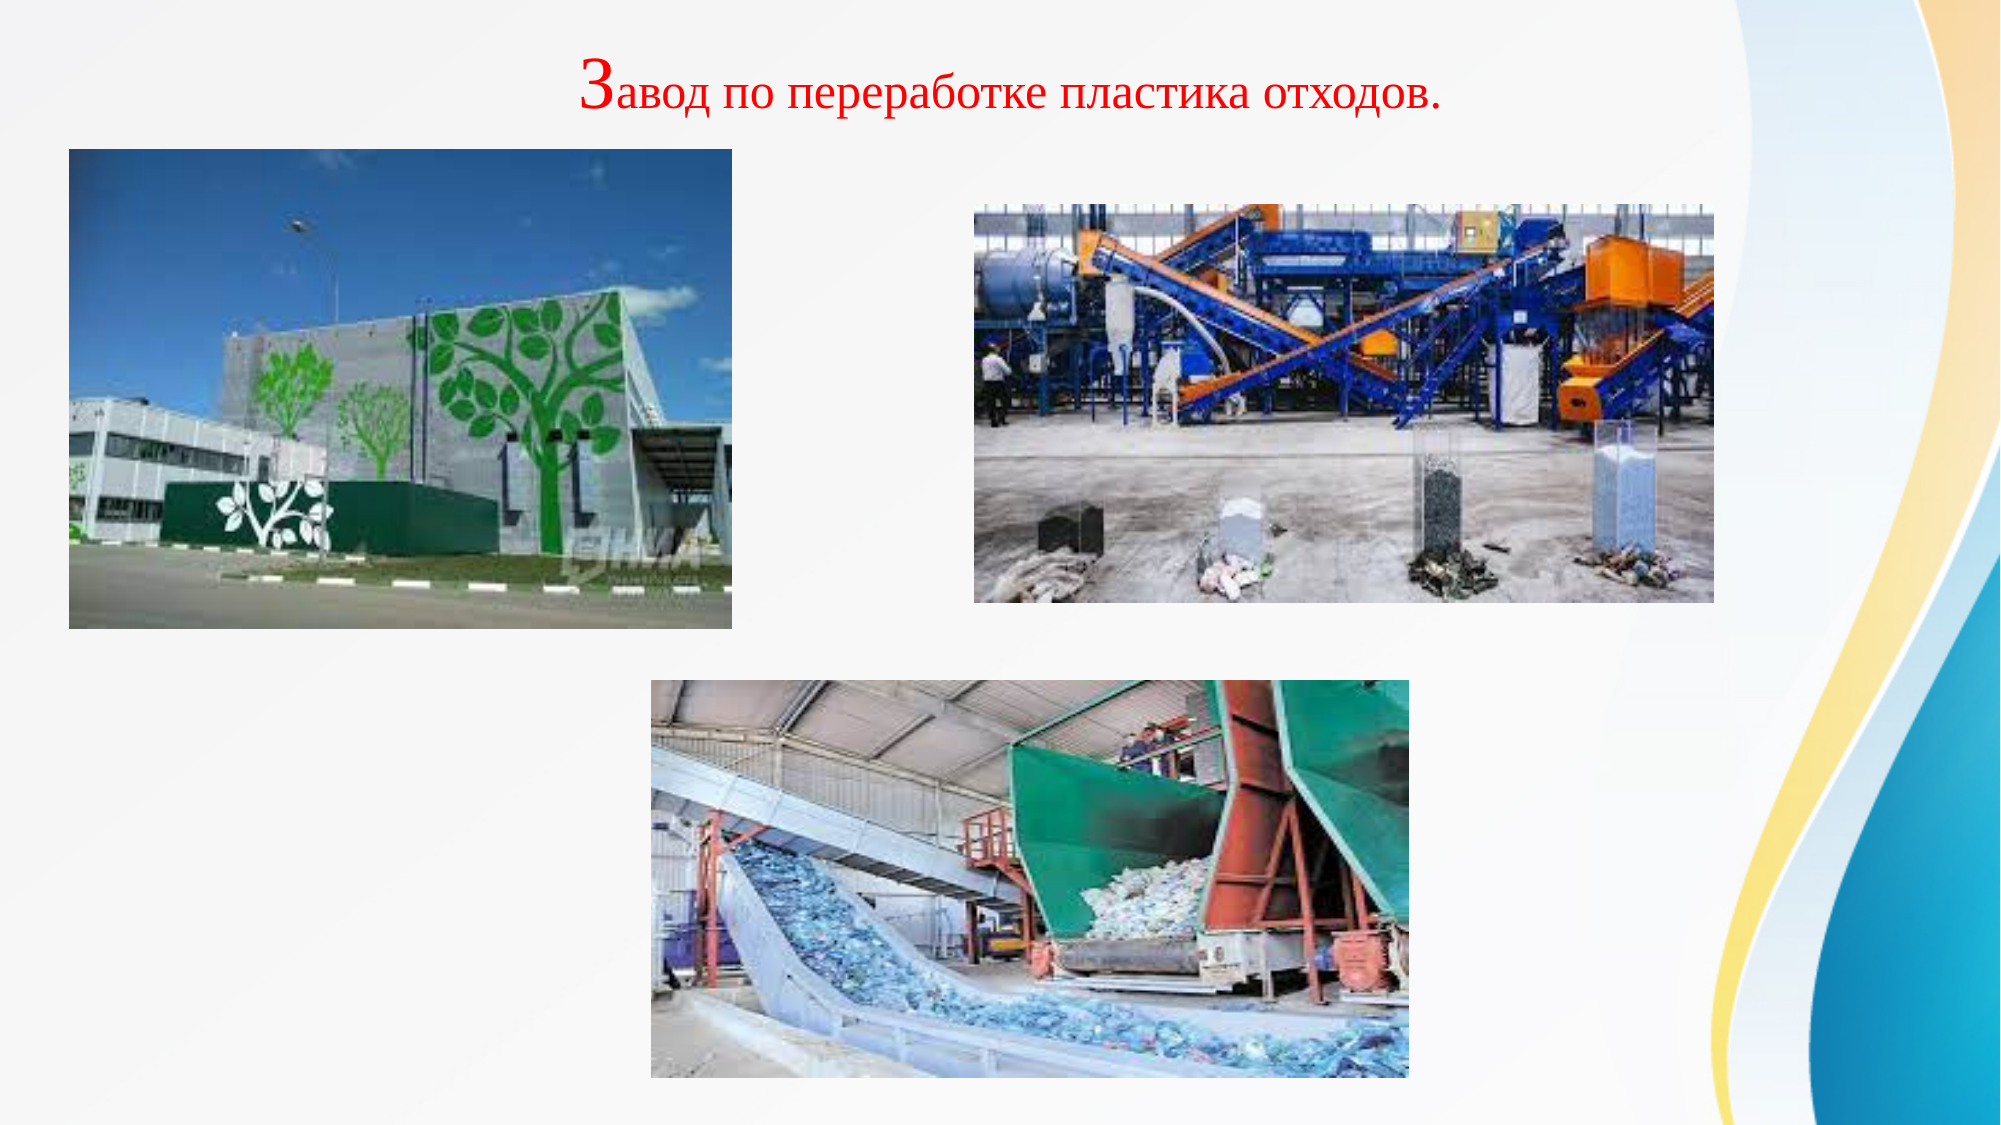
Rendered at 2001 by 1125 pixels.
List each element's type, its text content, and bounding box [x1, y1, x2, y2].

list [651, 680, 1409, 1078]
picture [0, 0, 2001, 1125]
title Завод по переработке пластика отходов. [99, 30, 1901, 127]
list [974, 204, 1714, 603]
